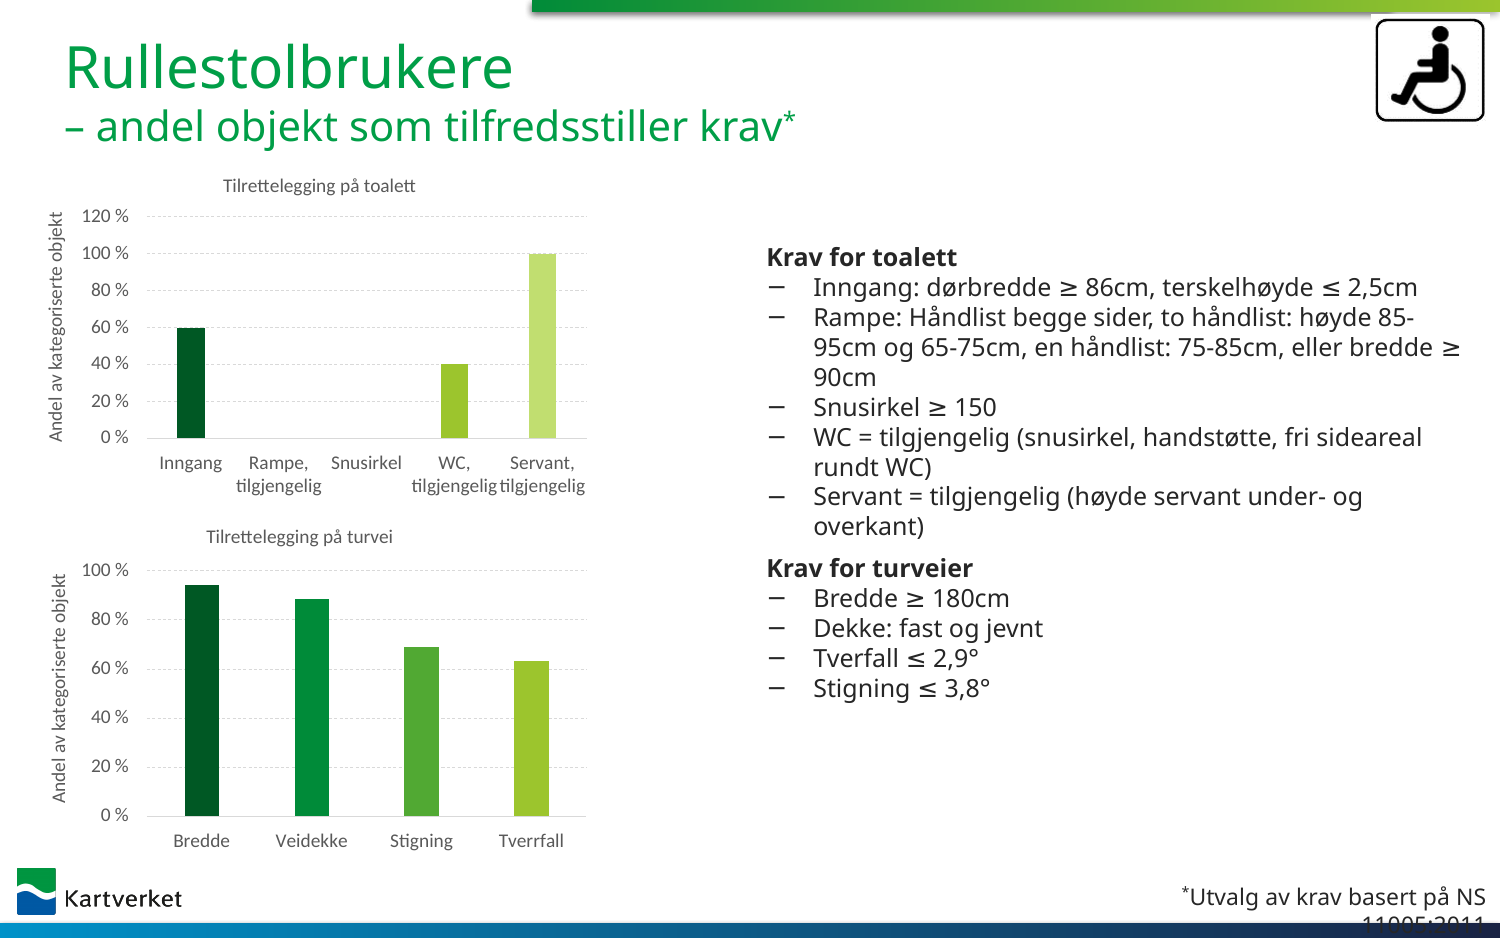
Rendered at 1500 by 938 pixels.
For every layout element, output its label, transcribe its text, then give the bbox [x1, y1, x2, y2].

text_box *Utvalg av krav basert på NS 11005:2011 [1068, 873, 1500, 938]
picture [1371, 13, 1491, 127]
text_box Krav for toalett Inngang: dørbredde ≥ 86cm, terskelhøyde ≤ 2,5cm Rampe: Håndlist begge sider, to håndlist: høyde 85-95cm og 65-75cm, en håndlist: 75-85cm, eller bredde ≥ 90cm Snusirkel ≥ 150 WC = tilgjengelig (snusirkel, handstøtte, fri sideareal rundt WC) Servant = tilgjengelig (høyde servant under- og overkant) [751, 234, 1483, 545]
text_box Krav for turveier Bredde ≥ 180cm Dekke: fast og jevnt Tverfall ≤ 2,9° Stigning ≤ 3,8° [751, 545, 1483, 710]
picture [41, 166, 598, 505]
text_box Rullestolbrukere – andel objekt som tilfredsstiller krav* [49, 14, 1431, 158]
picture [41, 520, 598, 859]
